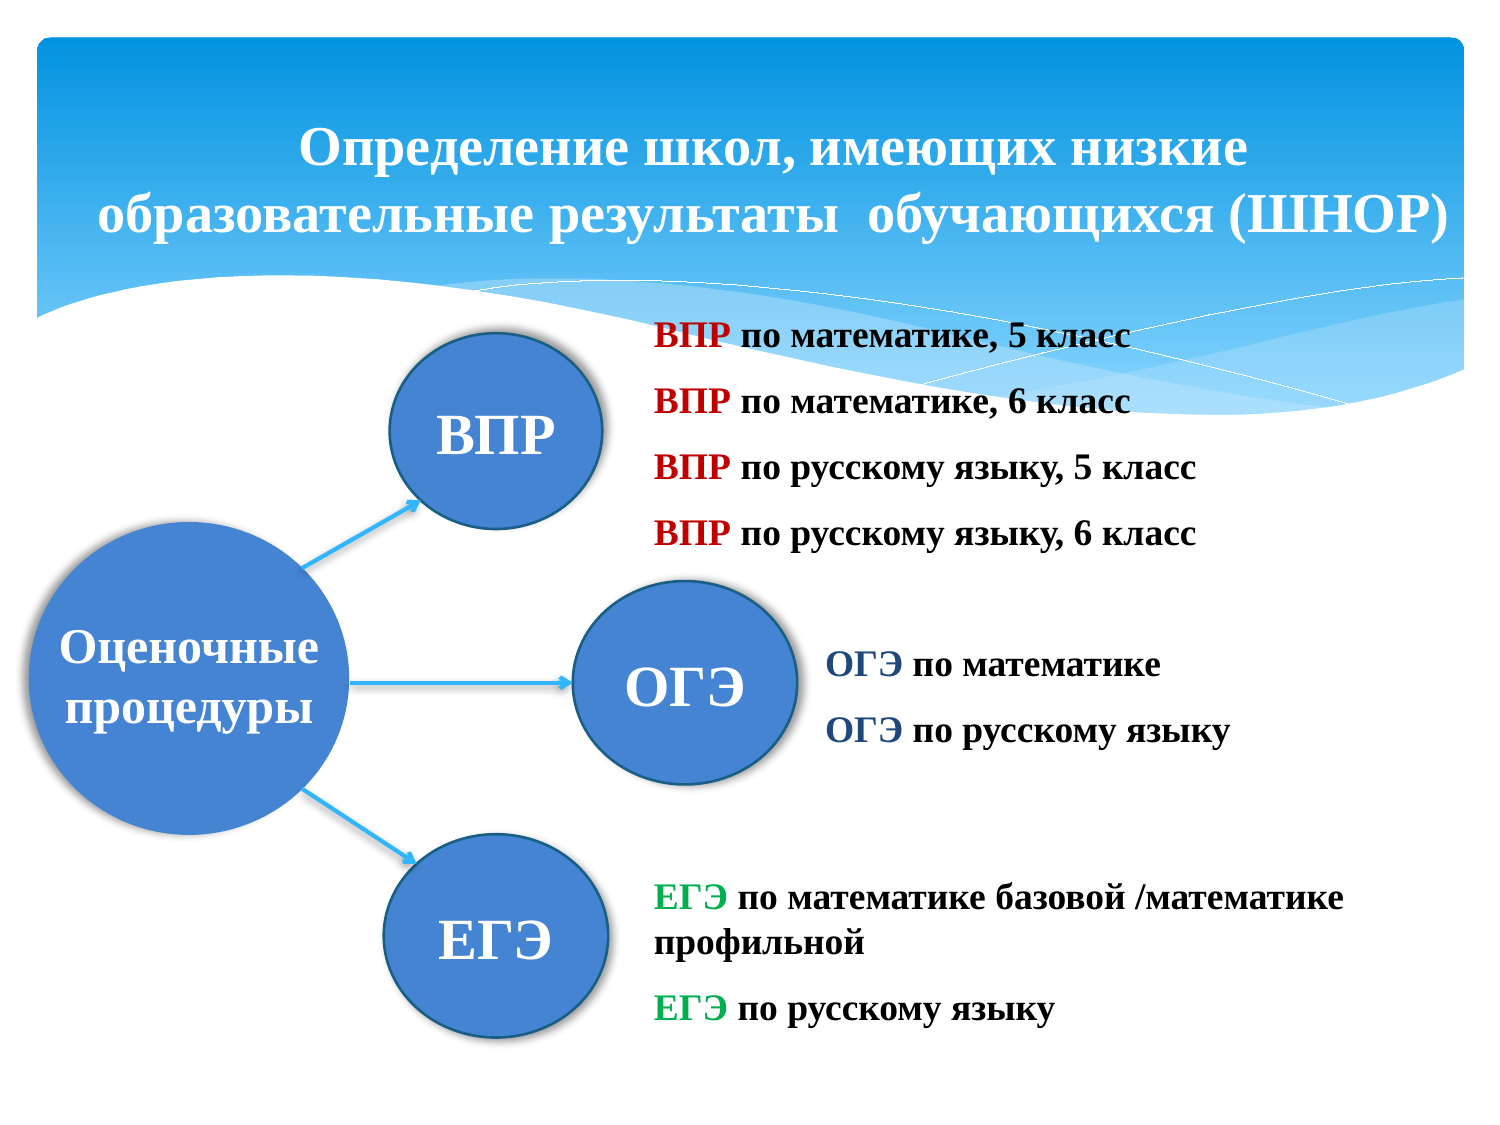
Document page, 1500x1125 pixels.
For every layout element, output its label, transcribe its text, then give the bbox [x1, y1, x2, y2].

text_box [42, 741, 336, 835]
text_box ОГЭ [571, 588, 639, 777]
text_box [47, 521, 331, 605]
text_box ВПР по математике, 5 класс ВПР по математике, 6 класс ВПР по русскому языку, 5 класс ВПР по русскому языку, 6 класс ОГЭ по математике ОГЭ по русскому языку ЕГЭ по математике базовой /математике профильной ЕГЭ по русскому языку [639, 302, 1478, 1035]
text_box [301, 788, 417, 865]
text_box ВПР [388, 331, 604, 531]
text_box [301, 500, 421, 569]
text_box ЕГЭ [382, 832, 610, 1039]
text_box Оценочные процедуры [29, 605, 349, 741]
title Определение школ, имеющих низкие образовательные результаты обучающихся (ШНОР) [76, 54, 1471, 291]
